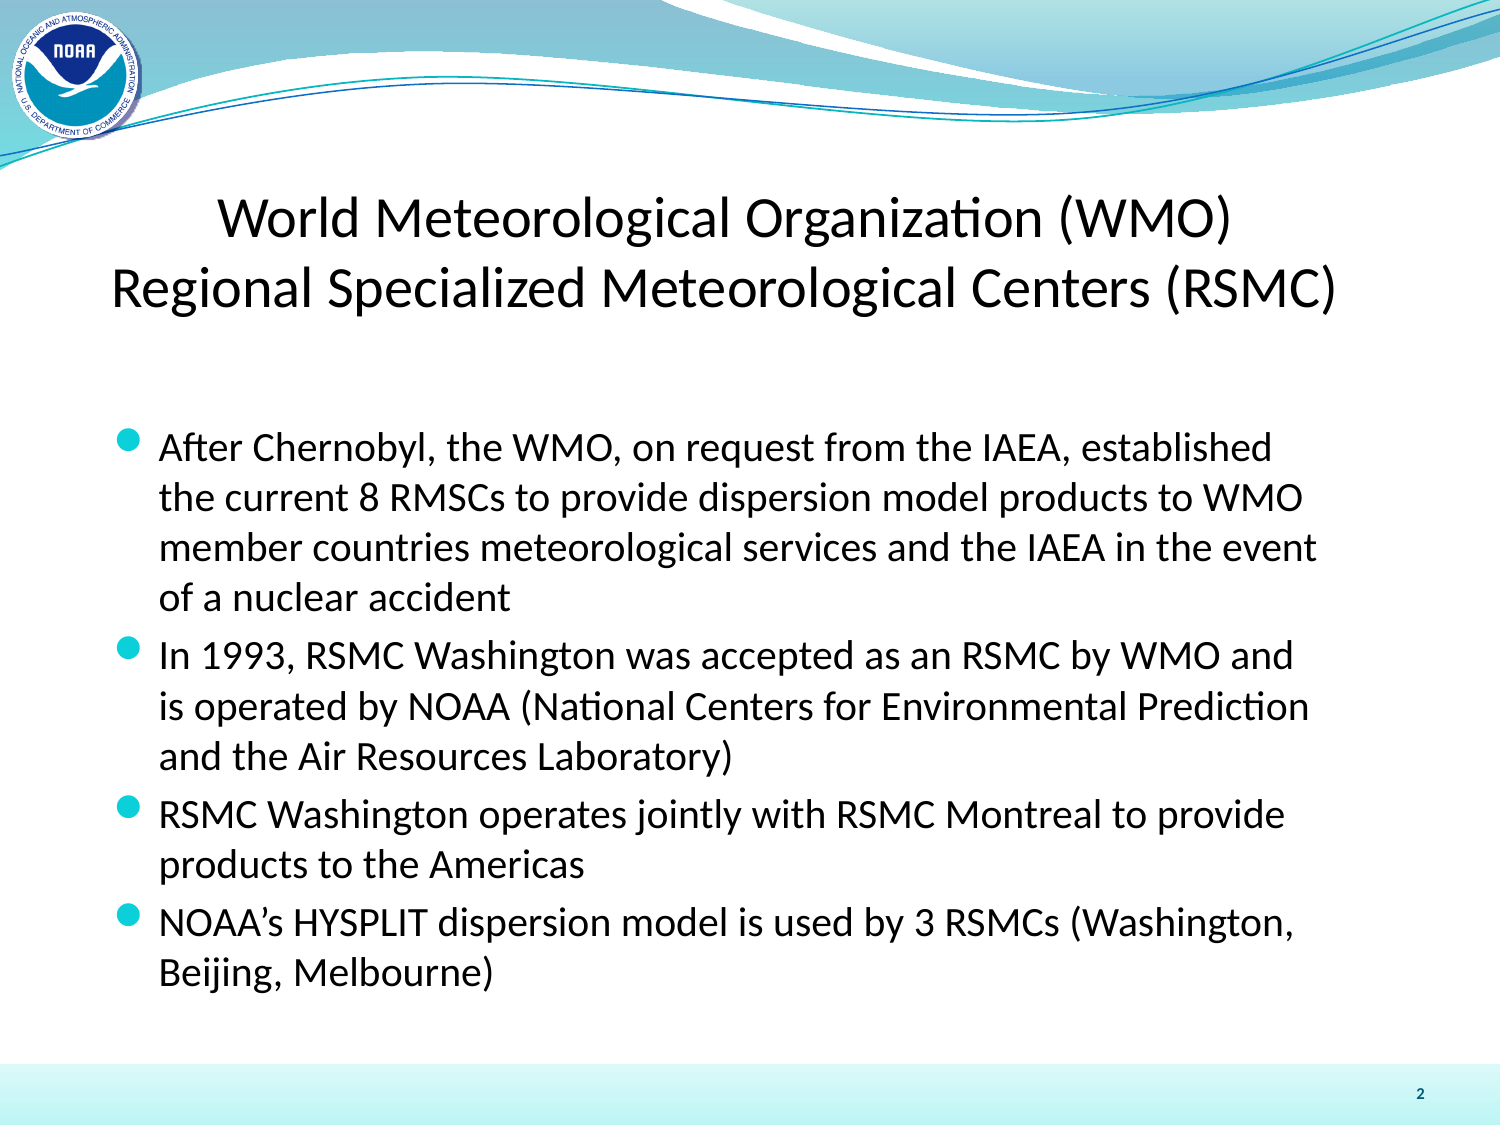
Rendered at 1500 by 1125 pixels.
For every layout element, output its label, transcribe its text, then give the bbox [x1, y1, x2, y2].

text_box After Chernobyl, the WMO, on request from the IAEA, established the current 8 RMSCs to provide dispersion model products to WMO member countries meteorological services and the IAEA in the event of a nuclear accident In 1993, RSMC Washington was accepted as an RSMC by WMO and is operated by NOAA (National Centers for Environmental Prediction and the Air Resources Laboratory) RSMC Washington operates jointly with RSMC Montreal to provide products to the Americas NOAA’s HYSPLIT dispersion model is used by 3 RSMCs (Washington, Beijing, Melbourne) [98, 412, 1337, 1025]
text_box World Meteorological Organization (WMO) Regional Specialized Meteorological Centers (RSMC) [75, 171, 1375, 338]
slide_number 2 [1299, 1042, 1425, 1103]
picture [12, 12, 138, 138]
